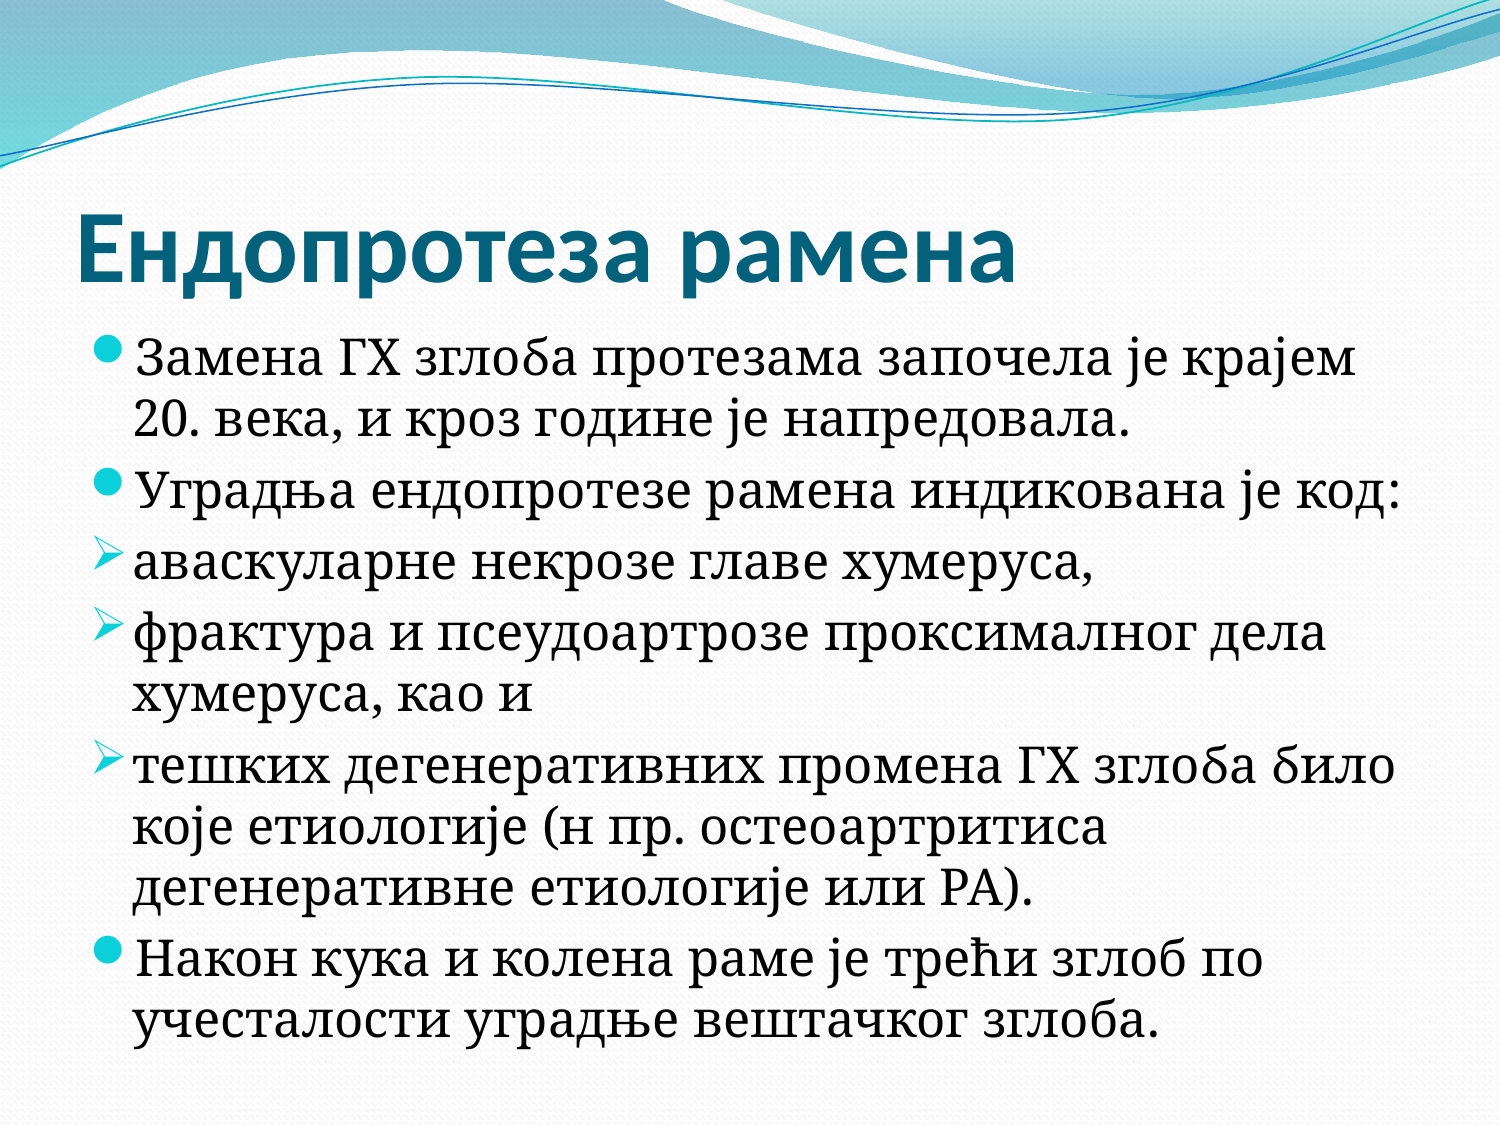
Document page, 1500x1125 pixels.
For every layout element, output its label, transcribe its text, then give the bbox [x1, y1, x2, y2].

list Замена ГХ зглоба протезама започела је крајем 20. века, и кроз године је напредовала. Уградња ендопротезе рамена индикована је код: аваскуларне некрозе главе хумеруса, фрактура и псеудоартрозе проксималног дела хумеруса, као и тешких дегенеративних промена ГХ зглоба било које етиологије (н пр. остеоартритиса дегенеративне етиологије или РА). Након кука и колена раме је трећи зглоб по учесталости уградње вештачког зглоба. [75, 317, 1425, 1125]
title Ендопротеза рамена [75, 115, 1425, 303]
